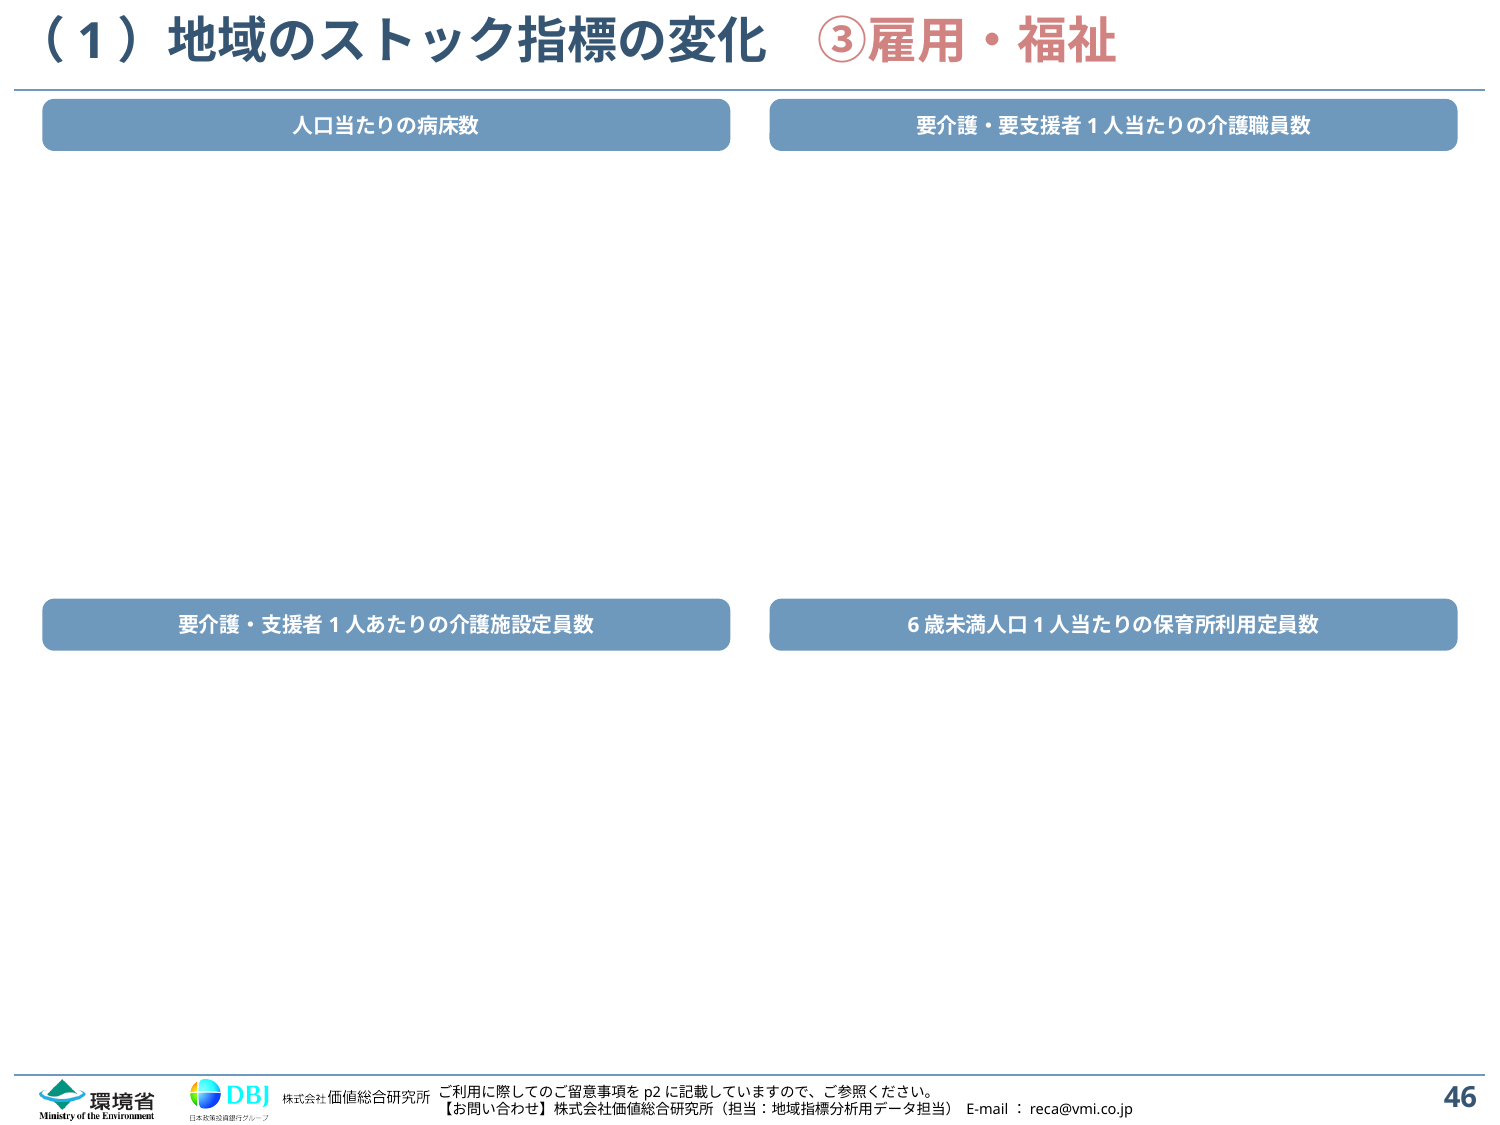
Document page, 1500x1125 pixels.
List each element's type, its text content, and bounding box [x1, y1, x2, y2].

text_box 6歳未満人口1人当たりの保育所利用定員数 [769, 598, 1458, 651]
picture [36, 1079, 157, 1124]
title （1）地域のストック指標の変化 ③雇用・福祉 [0, 0, 1500, 87]
text_box 要介護・要支援者1人当たりの介護職員数 [769, 98, 1458, 151]
text_box 要介護・支援者1人あたりの介護施設定員数 [42, 598, 731, 651]
picture [186, 1076, 434, 1125]
slide_number 46 [1427, 1070, 1493, 1112]
text_box 人口当たりの病床数 [42, 98, 731, 151]
